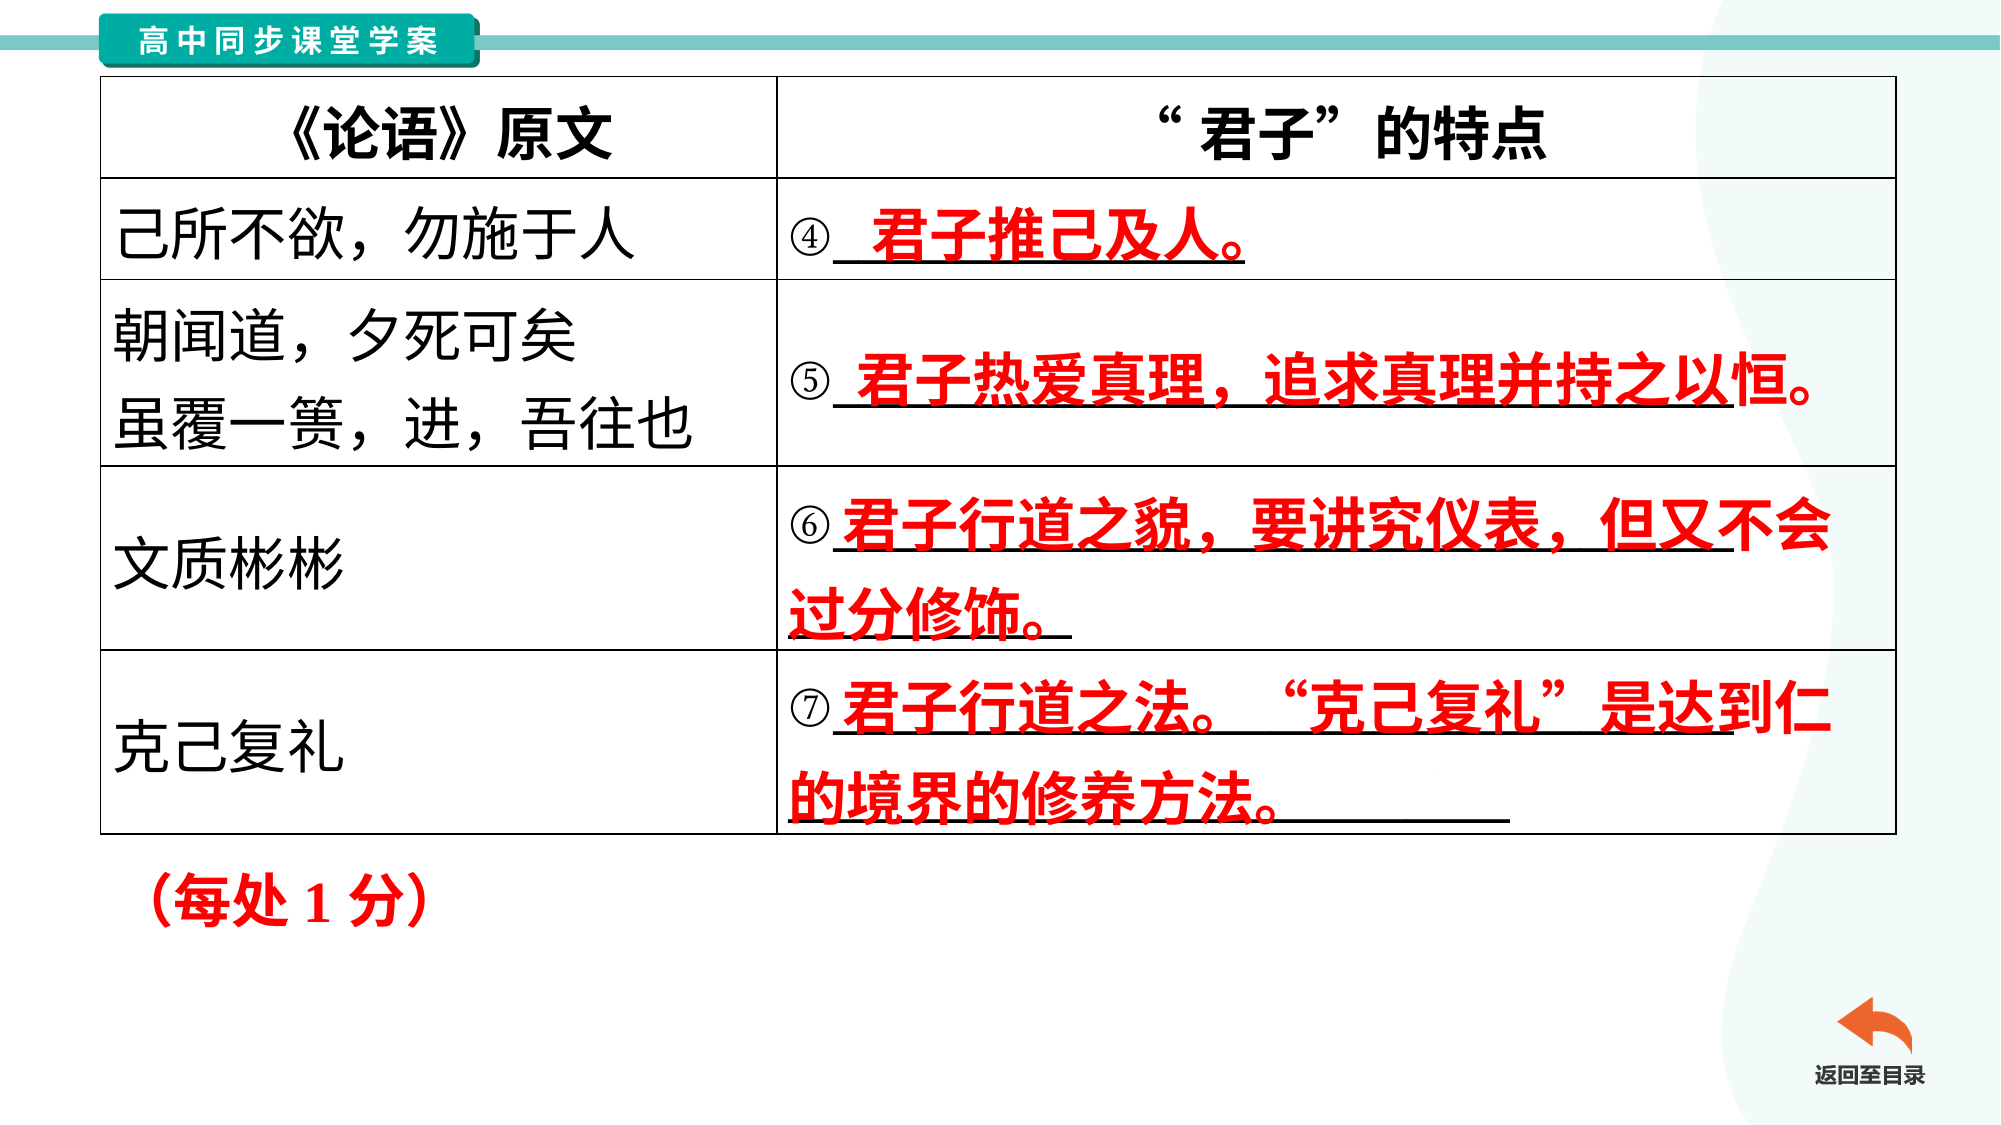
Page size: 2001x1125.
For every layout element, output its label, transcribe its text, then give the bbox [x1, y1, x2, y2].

table_cell ⑦___________________________________ ____________________________ [1887, 651, 1895, 833]
table_cell ⑥___________________________________ ___________ [1887, 467, 1895, 649]
picture [0, 0, 2000, 1125]
table_cell ④________________ [778, 179, 1895, 279]
text_box 君子行道之法。“克己复礼”是达到仁的境界的修养方法。 [788, 650, 1887, 833]
table_header 《论语》原文 [101, 77, 776, 177]
table_cell 己所不欲，勿施于人 [101, 179, 776, 279]
table_cell ⑥___________________________________ ___________ [778, 467, 788, 649]
text_box （每处1分） [100, 856, 1101, 942]
table_cell 朝闻道，夕死可矣 虽覆一篑，进，吾往也 [101, 280, 776, 465]
text_box 君子热爱真理，追求真理并持之以恒。 [832, 325, 1871, 413]
table_cell ⑤___________________________________ [778, 280, 1895, 465]
table_cell 文质彬彬 [101, 467, 776, 649]
table_cell 克己复礼 [101, 651, 776, 833]
text_box 君子推己及人。 [848, 181, 1302, 269]
table_cell ⑦___________________________________ ____________________________ [778, 651, 788, 833]
table_header “君子”的特点 [778, 77, 1895, 177]
text_box 君子行道之貌，要讲究仪表，但又不会过分修饰。 [788, 466, 1887, 649]
